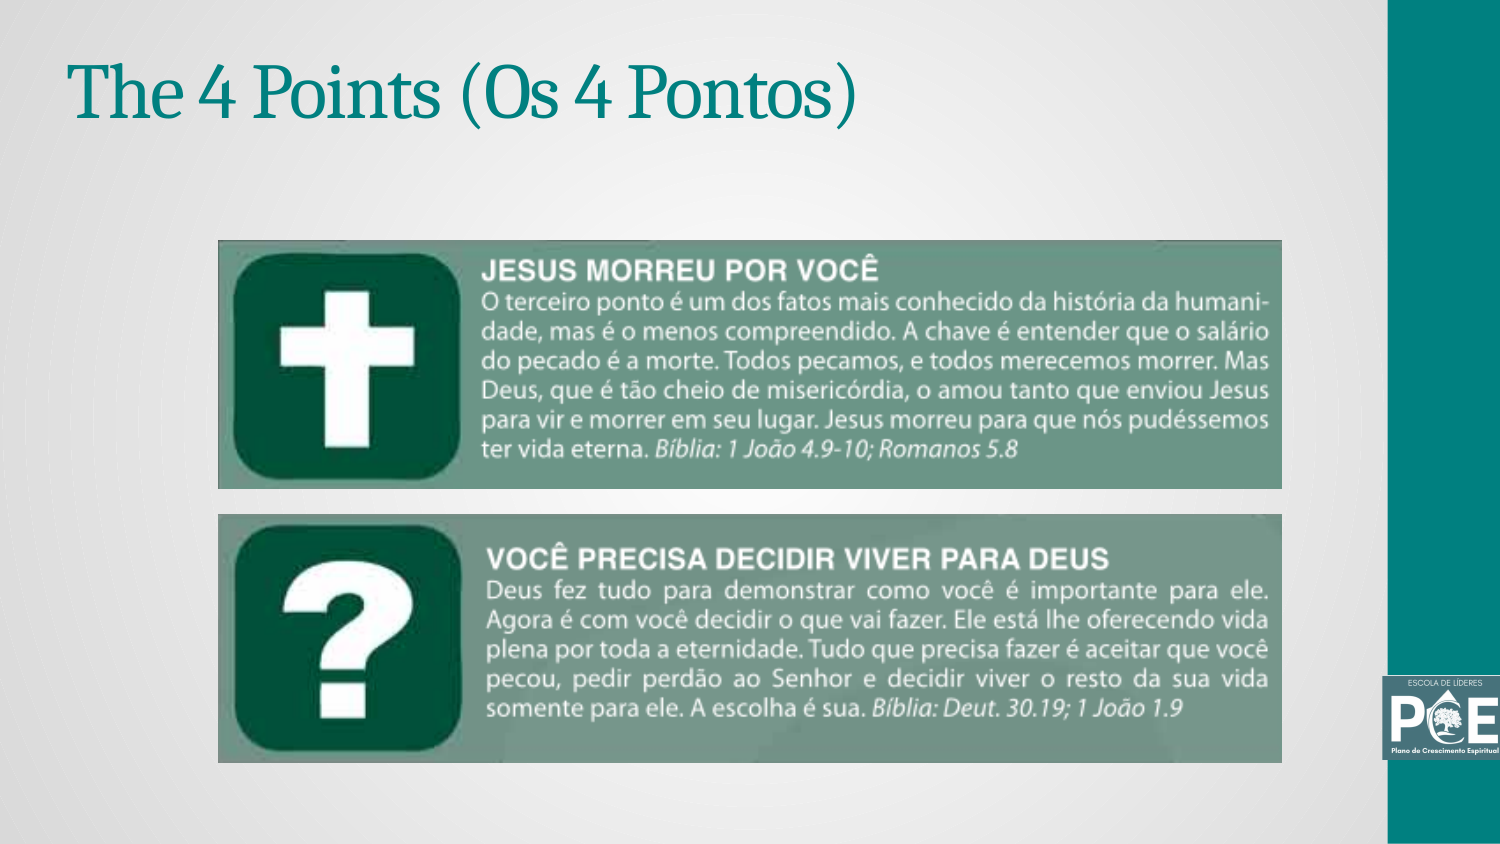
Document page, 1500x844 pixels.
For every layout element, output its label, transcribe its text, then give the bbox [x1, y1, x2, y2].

picture [218, 240, 1282, 490]
picture [1382, 675, 1500, 760]
picture [218, 513, 1282, 763]
title The 4 Points (Os 4 Pontos) [58, 25, 1459, 149]
